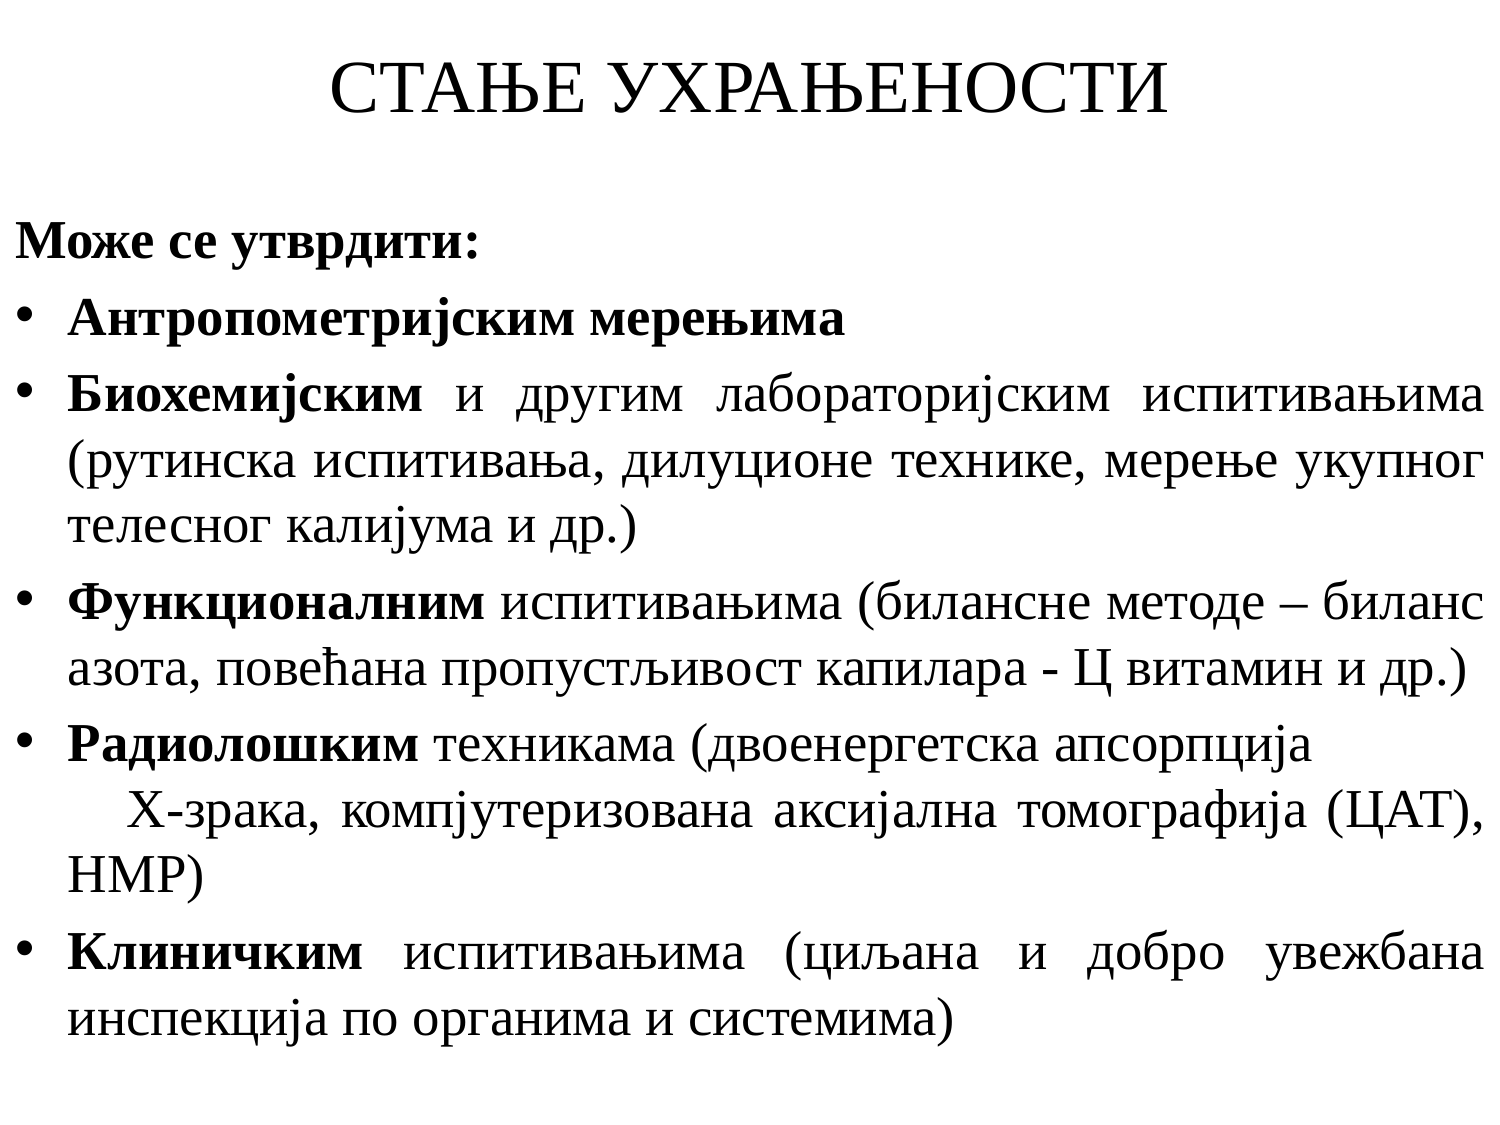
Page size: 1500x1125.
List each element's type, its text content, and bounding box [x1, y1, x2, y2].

title СТАЊЕ УХРАЊЕНОСТИ [0, 0, 1500, 164]
list Може се утврдити: Антропометријским мерењима Биохемијским и другим лабораторијским испитивањима (рутинска испитивања, дилуционе технике, мерење укупног телесног калијума и др.) Функционалним испитивањима (билансне методе – биланс азота, повећана пропустљивост капилара - Ц витамин и др.) Радиолошким техникама (двоенергетска апсорпција X-зрака, компјутеризована аксијална томографија (ЦАТ), НМР) Клиничким испитивањима (циљана и добро увежбана инспекција по органима и системима) [0, 196, 1500, 1125]
